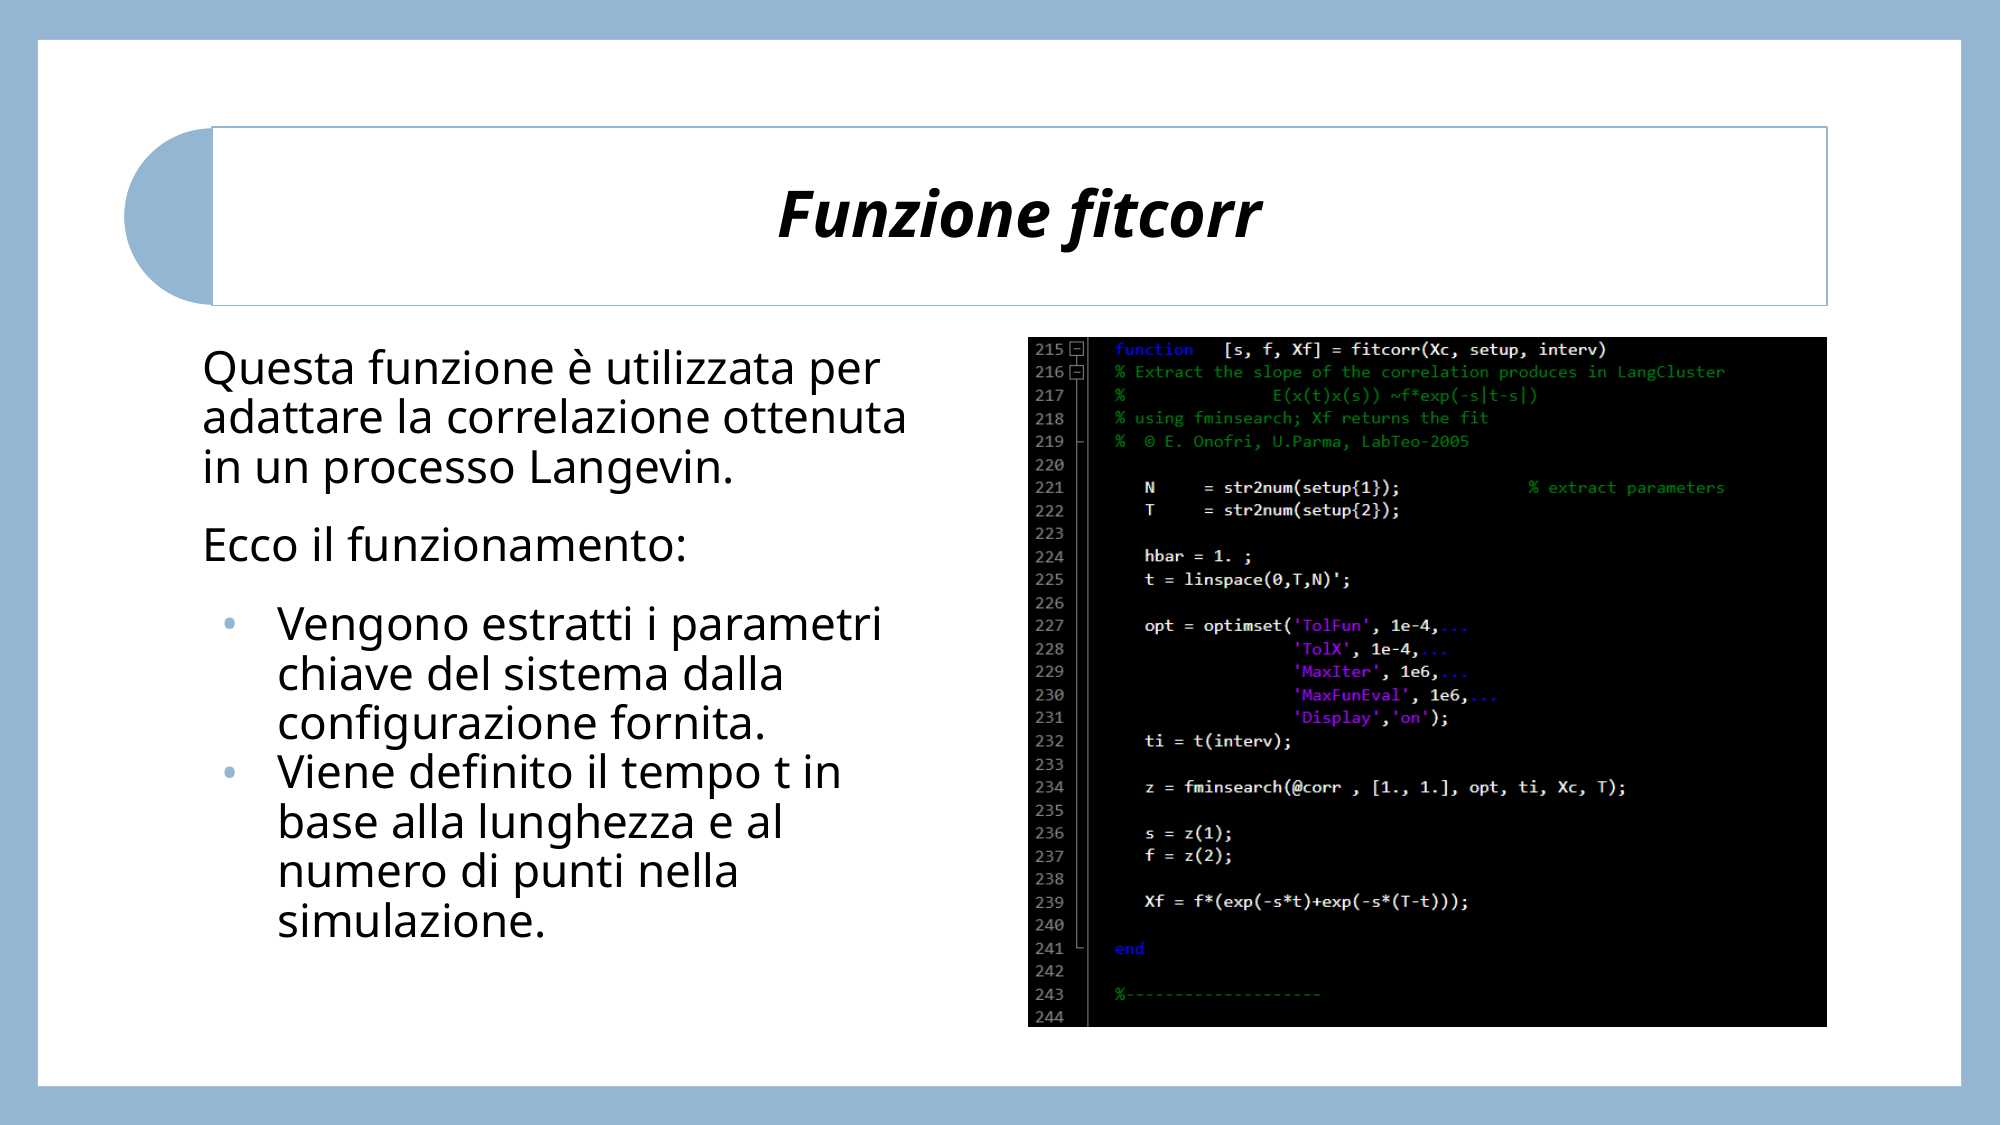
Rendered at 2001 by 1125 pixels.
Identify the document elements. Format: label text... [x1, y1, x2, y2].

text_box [122, 127, 1828, 306]
list Questa funzione è utilizzata per adattare la correlazione ottenuta in un processo Langevin. Ecco il funzionamento: Vengono estratti i parametri chiave del sistema dalla configurazione fornita. Viene definito il tempo t in base alla lunghezza e al numero di punti nella simulazione. [187, 337, 968, 998]
picture [1027, 337, 1828, 1027]
